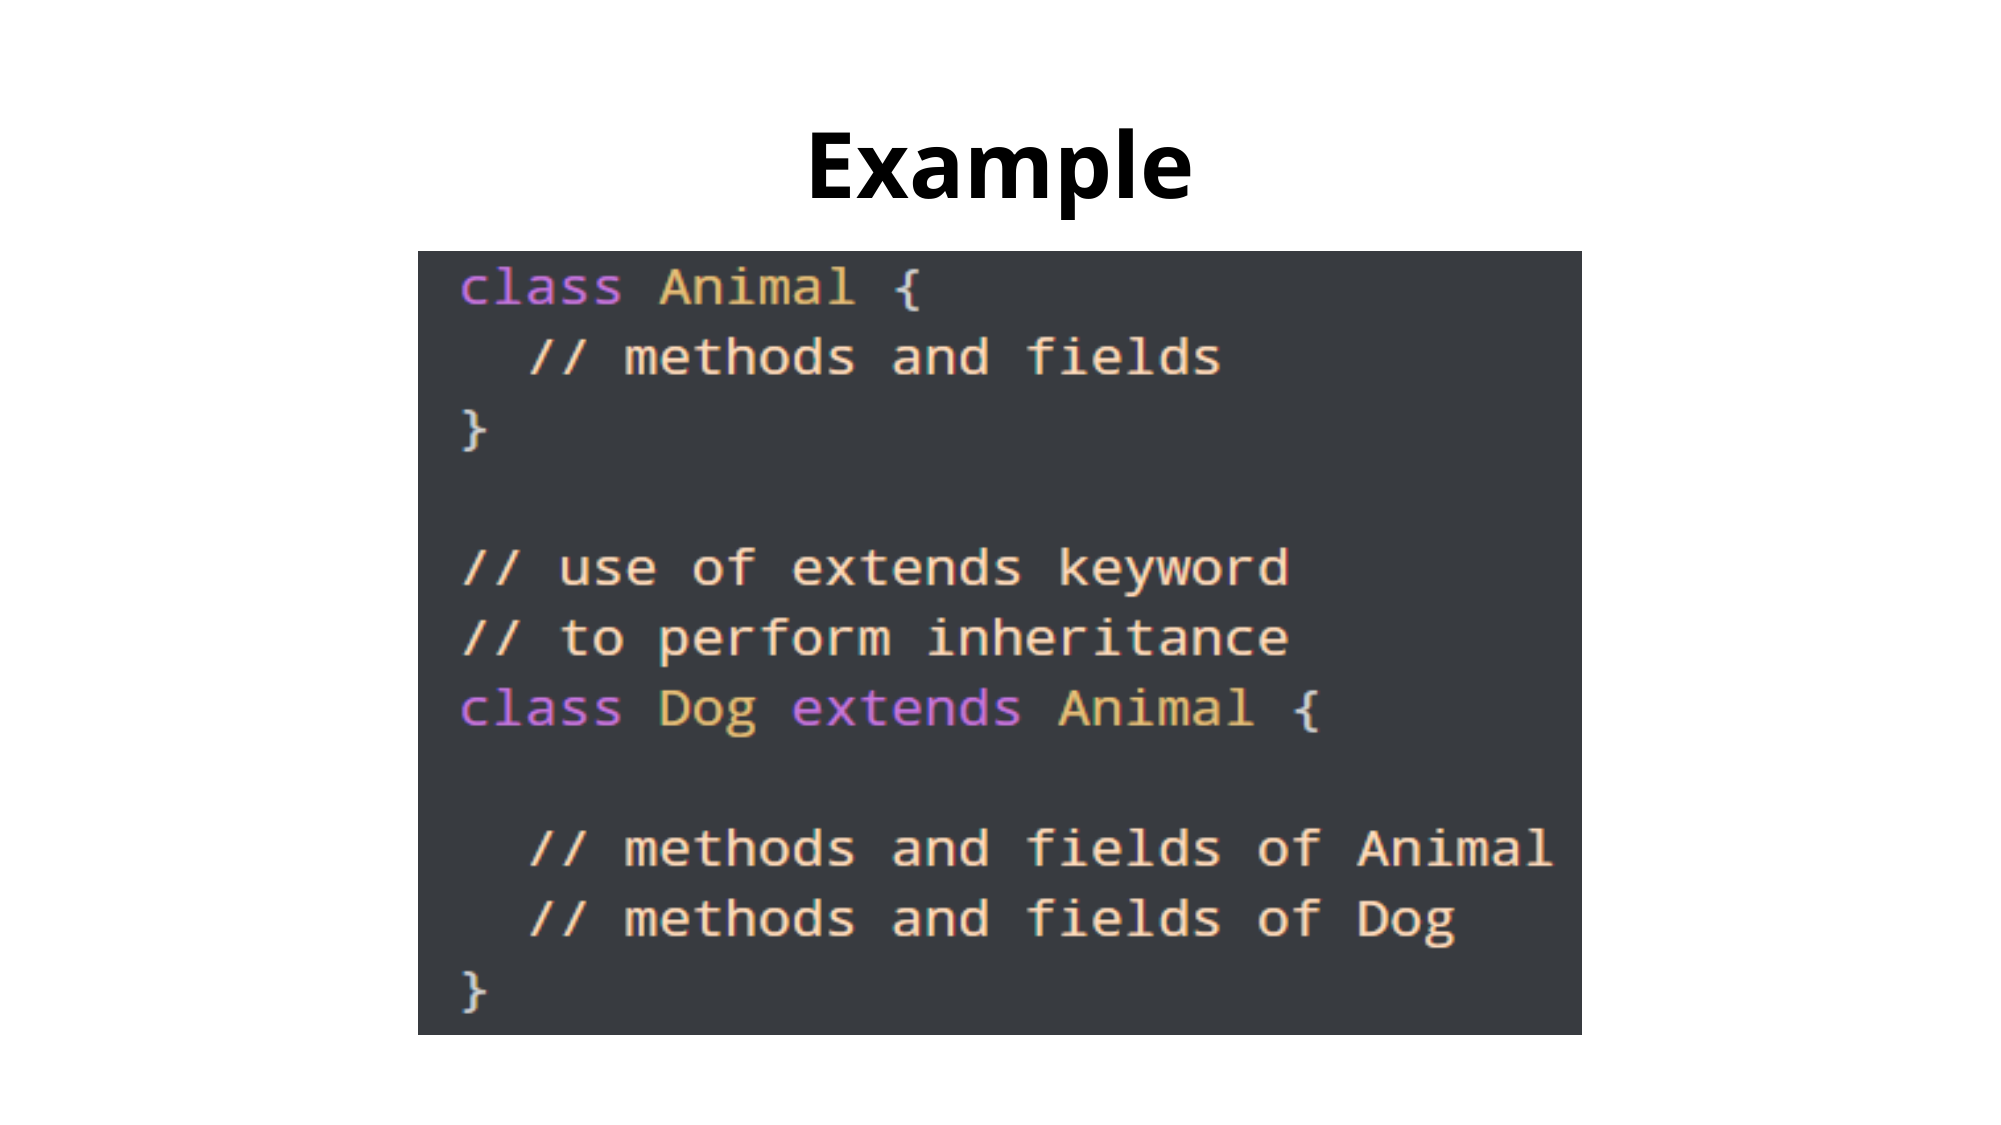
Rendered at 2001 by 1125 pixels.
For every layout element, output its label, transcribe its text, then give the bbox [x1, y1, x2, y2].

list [418, 251, 1582, 1035]
title Example [137, 59, 1863, 278]
